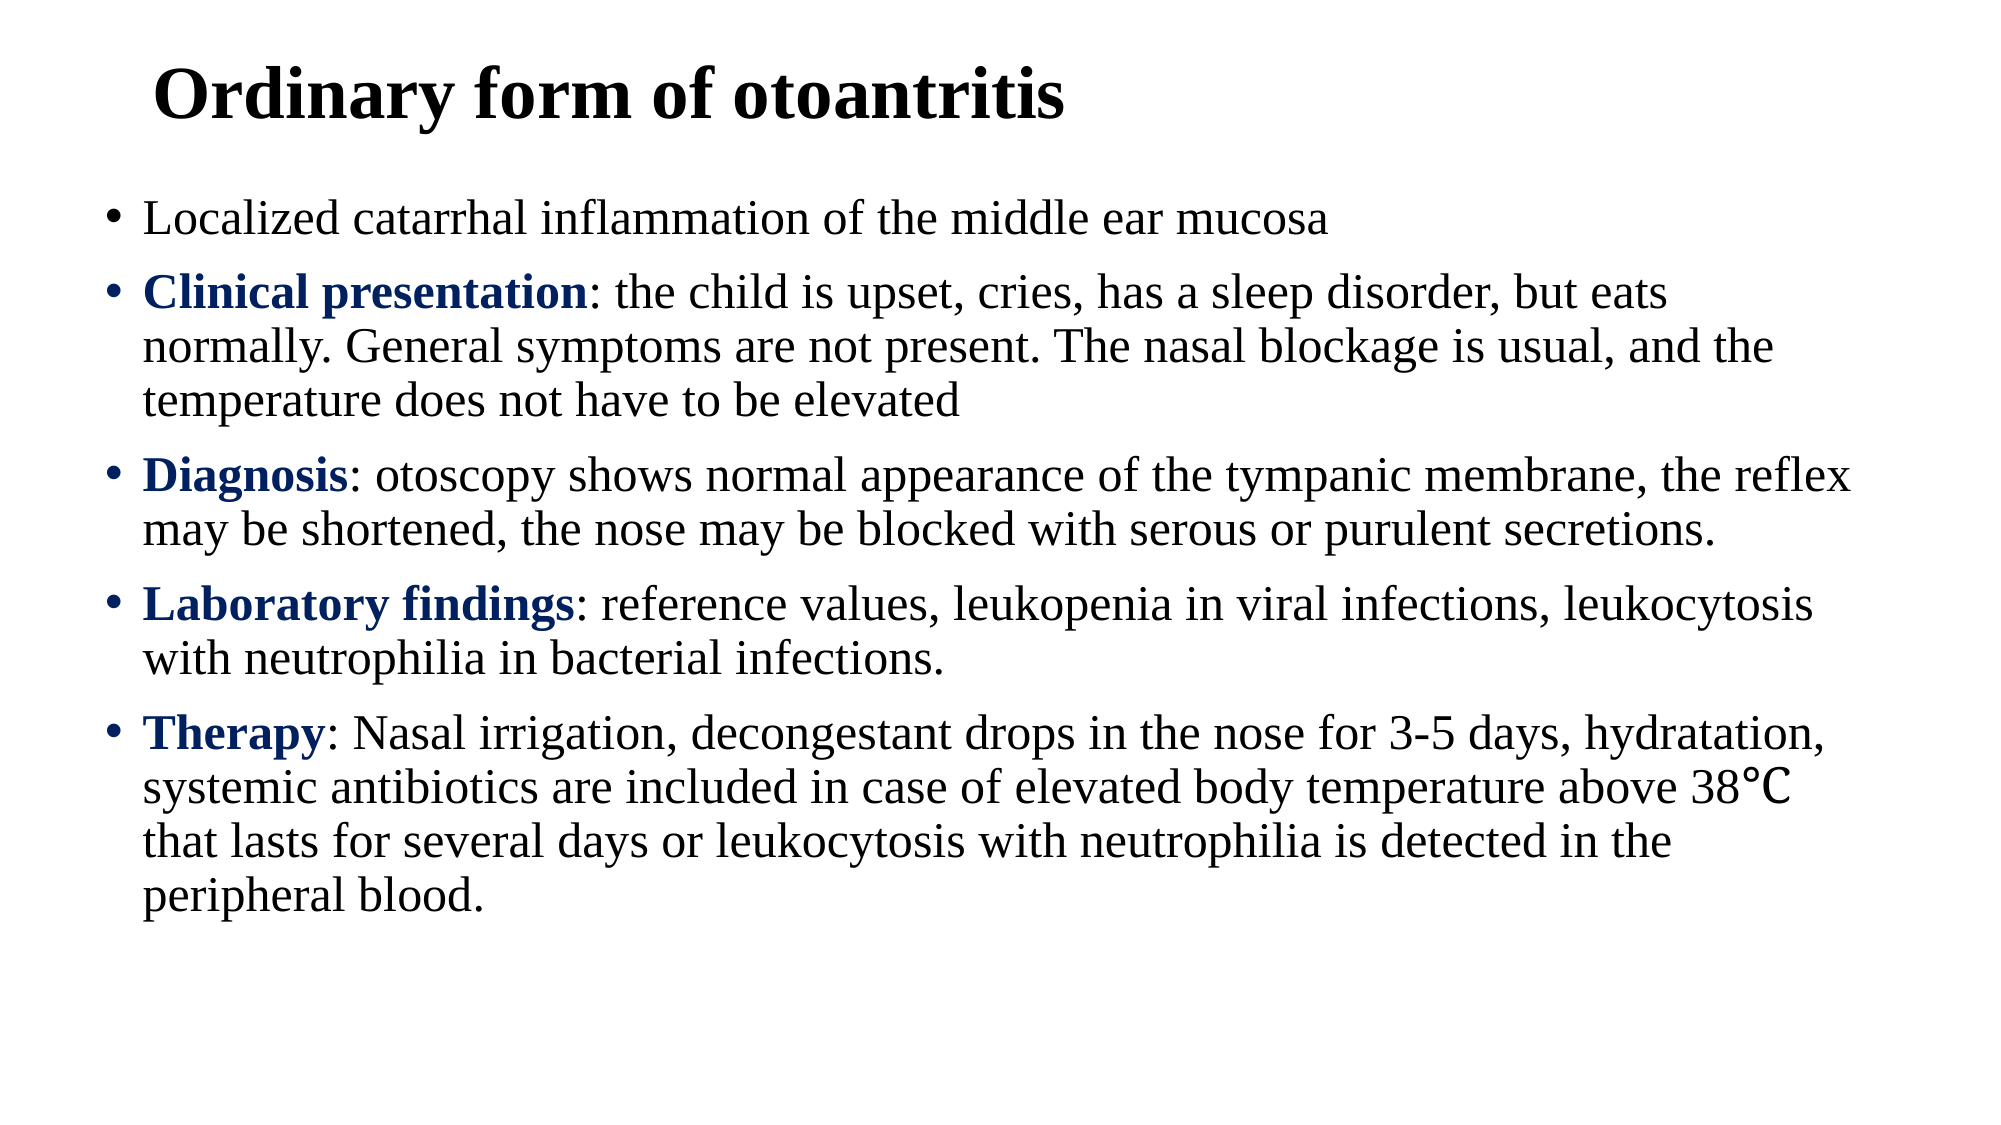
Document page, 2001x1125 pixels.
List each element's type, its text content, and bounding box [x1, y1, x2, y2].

list Localized catarrhal inflammation of the middle ear mucosa Clinical presentation: the child is upset, cries, has a sleep disorder, but eats normally. General symptoms are not present. The nasal blockage is usual, and the temperature does not have to be elevated Diagnosis: otoscopy shows normal appearance of the tympanic membrane, the reflex may be shortened, the nose may be blocked with serous or purulent secretions. Laboratory findings: reference values, leukopenia in viral infections, leukocytosis with neutrophilia in bacterial infections. Therapy: Nasal irrigation, decongestant drops in the nose for 3-5 days, hydratation, systemic antibiotics are included in case of elevated body temperature above 38℃ that lasts for several days or leukocytosis with neutrophilia is detected in the peripheral blood. [90, 183, 1882, 1031]
title Ordinary form of otoantritis [137, 24, 1863, 163]
